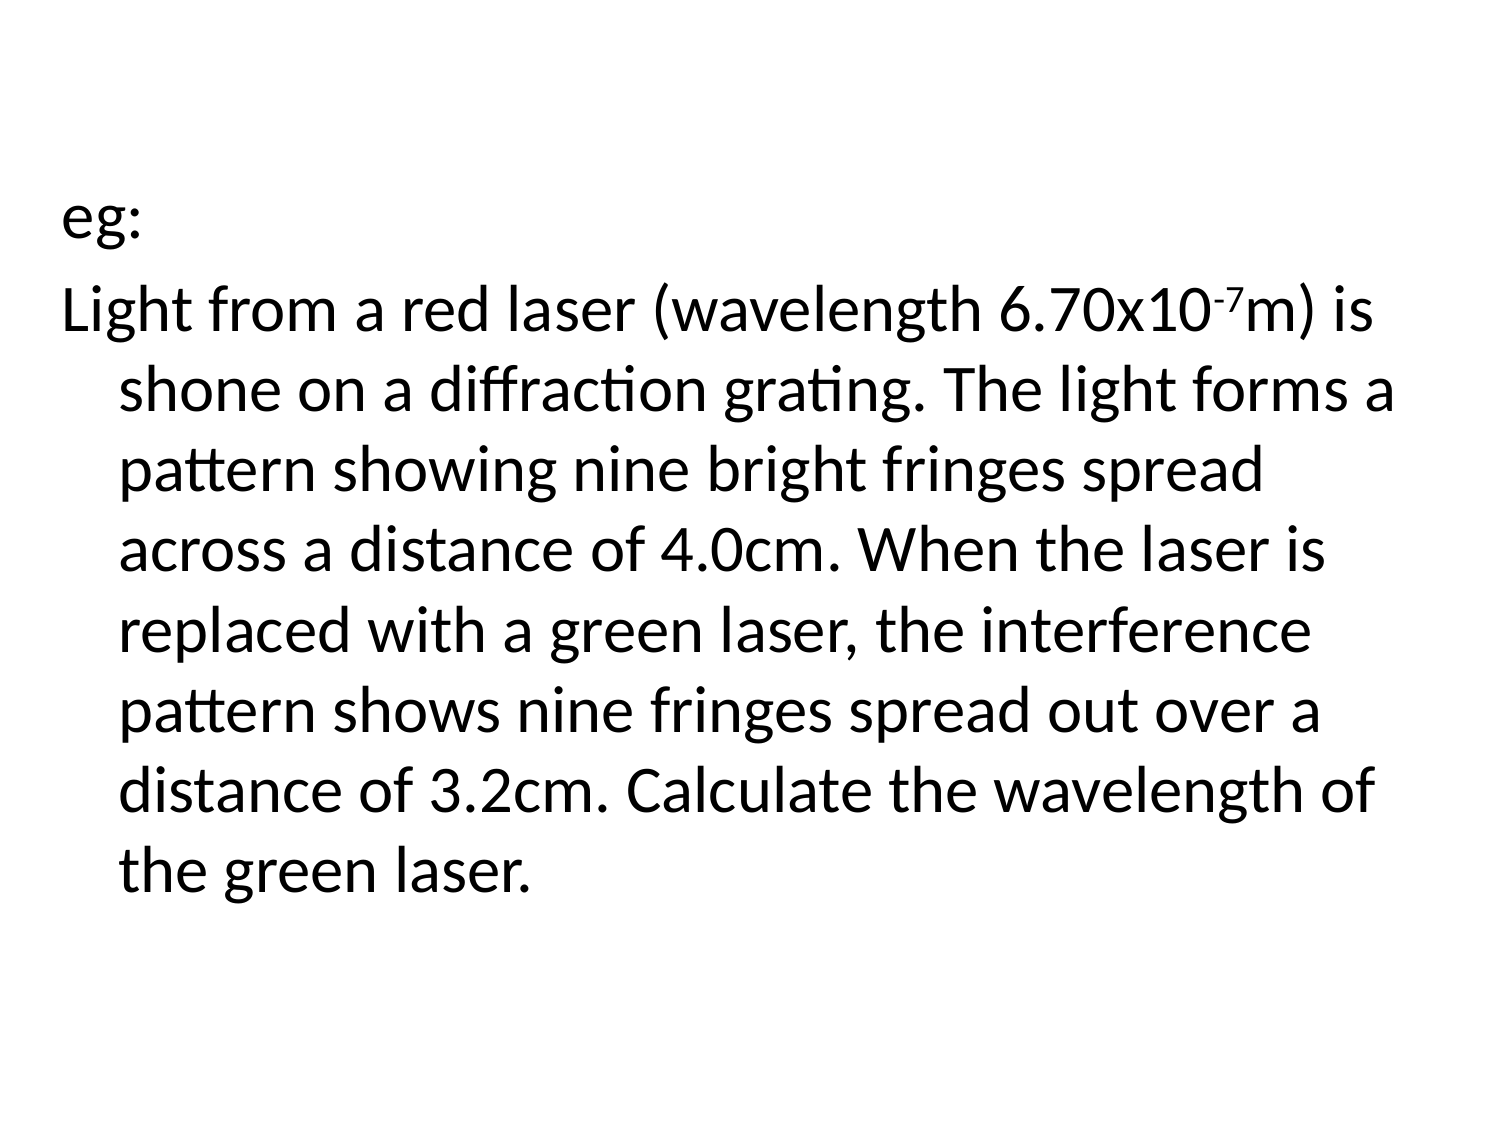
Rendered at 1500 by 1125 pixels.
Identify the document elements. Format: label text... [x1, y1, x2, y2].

list eg: Light from a red laser (wavelength 6.70x10-7m) is shone on a diffraction grating. The light forms a pattern showing nine bright fringes spread across a distance of 4.0cm. When the laser is replaced with a green laser, the interference pattern shows nine fringes spread out over a distance of 3.2cm. Calculate the wavelength of the green laser. [46, 164, 1430, 1012]
